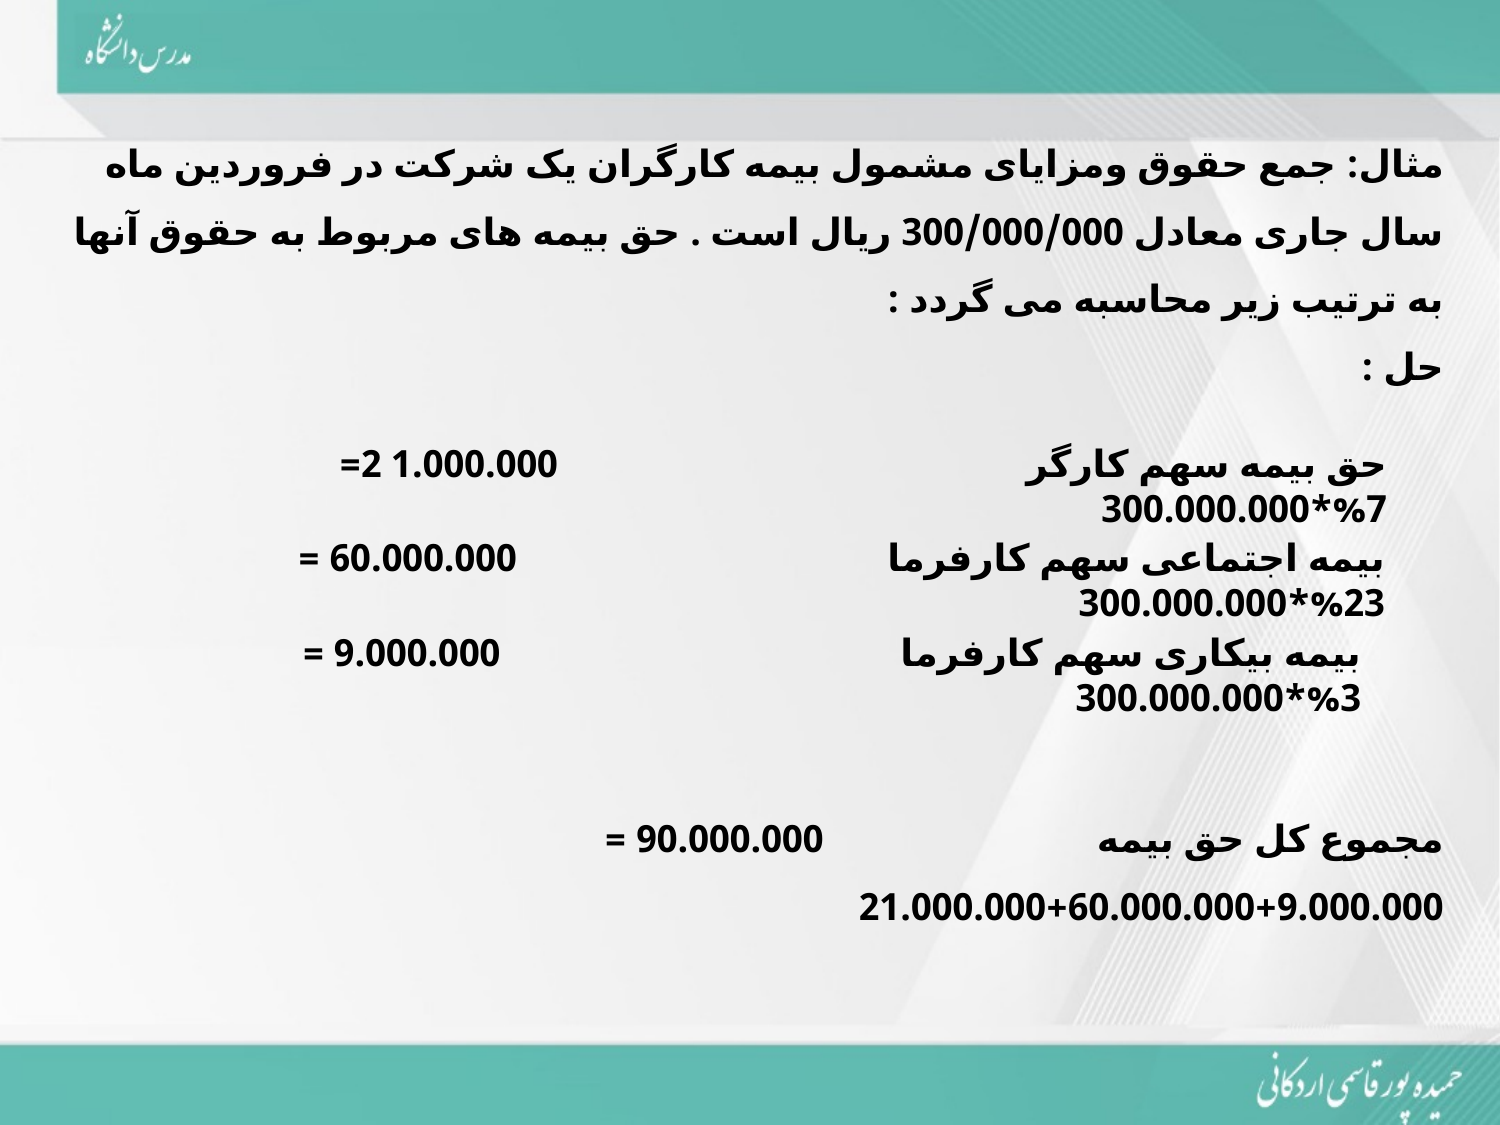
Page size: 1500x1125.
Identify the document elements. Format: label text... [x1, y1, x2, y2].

text_box بیمه اجتماعی سهم کارفرما 60.000.000 = 23%*300.000.000 [68, 527, 1400, 632]
text_box حق بیمه سهم کارگر 1.000.000 2= 7%*300.000.000 [68, 432, 1402, 538]
title مثال: جمع حقوق ومزایای مشمول بیمه کارگران یک شرکت در فروردین ماه سال جاری معادل 300/000/000 ریال است . حق بیمه های مربوط به حقوق آنها به ترتیب زیر محاسبه می گردد : حل : مجموع کل حق بیمه 90.000.000 = 9.000.000+60.000.000+21.000.000 [29, 42, 1459, 1071]
picture [0, 0, 1500, 1125]
text_box بیمه بیکاری سهم کارفرما 9.000.000 = 3%*300.000.000 [100, 621, 1376, 727]
